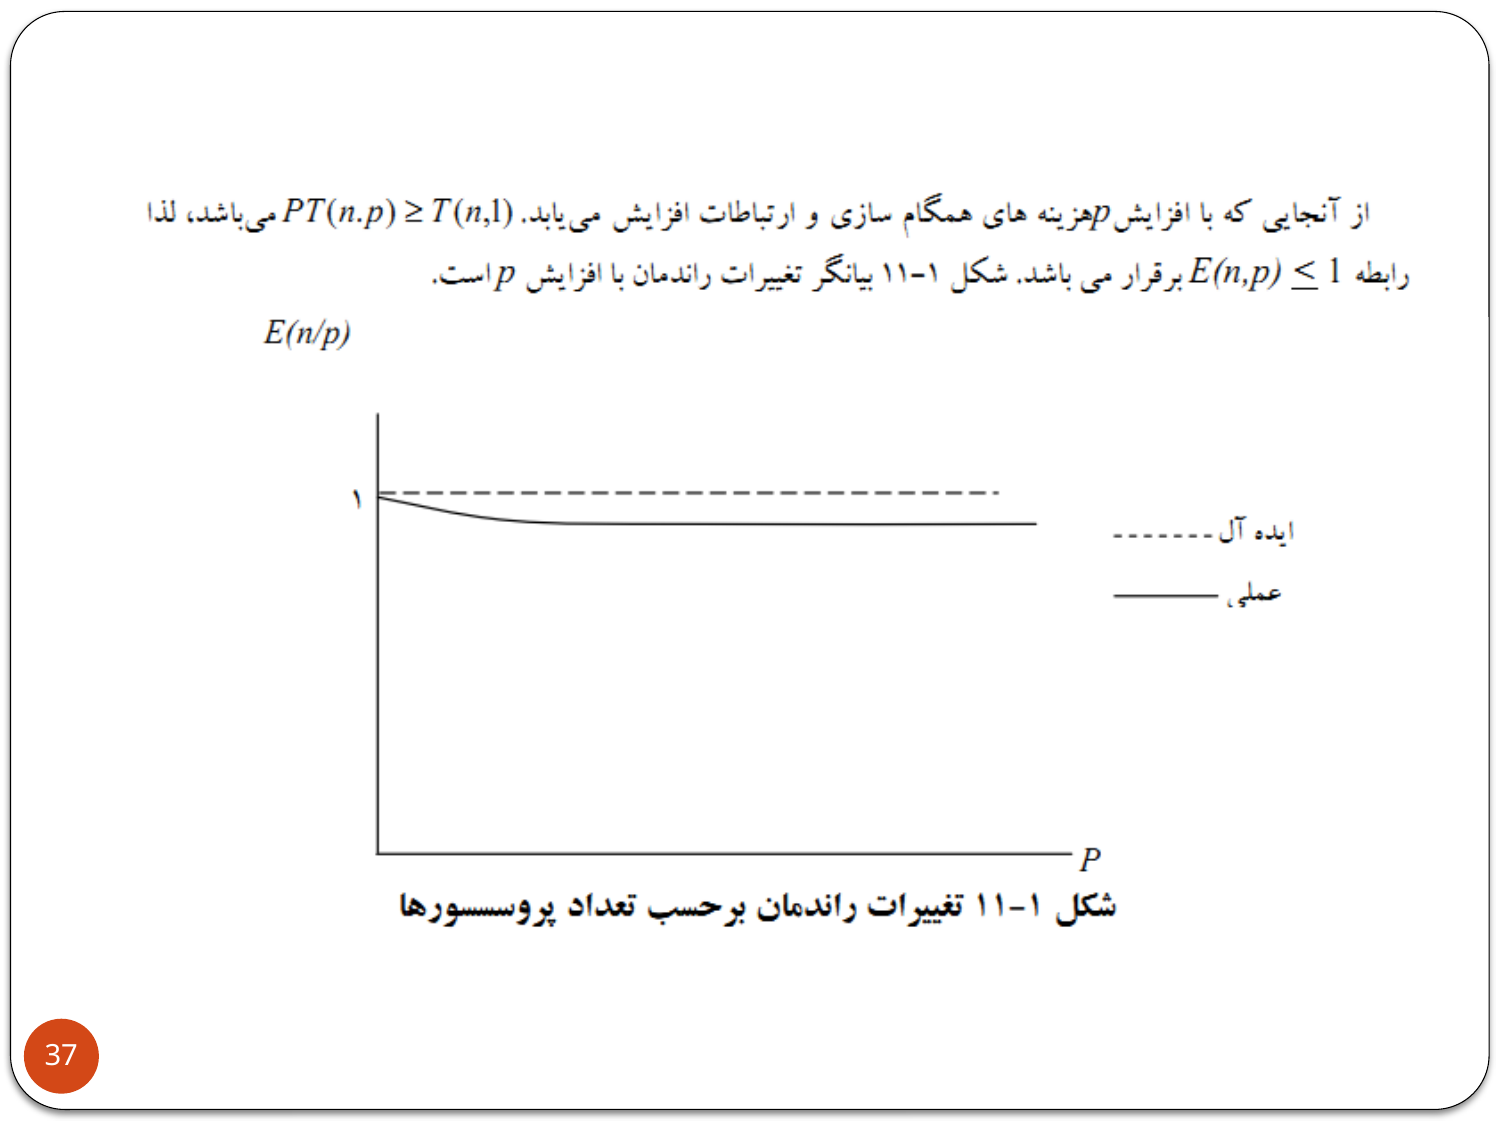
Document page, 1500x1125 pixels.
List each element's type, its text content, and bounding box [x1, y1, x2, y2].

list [112, 149, 1446, 952]
slide_number 37 [23, 1018, 99, 1094]
